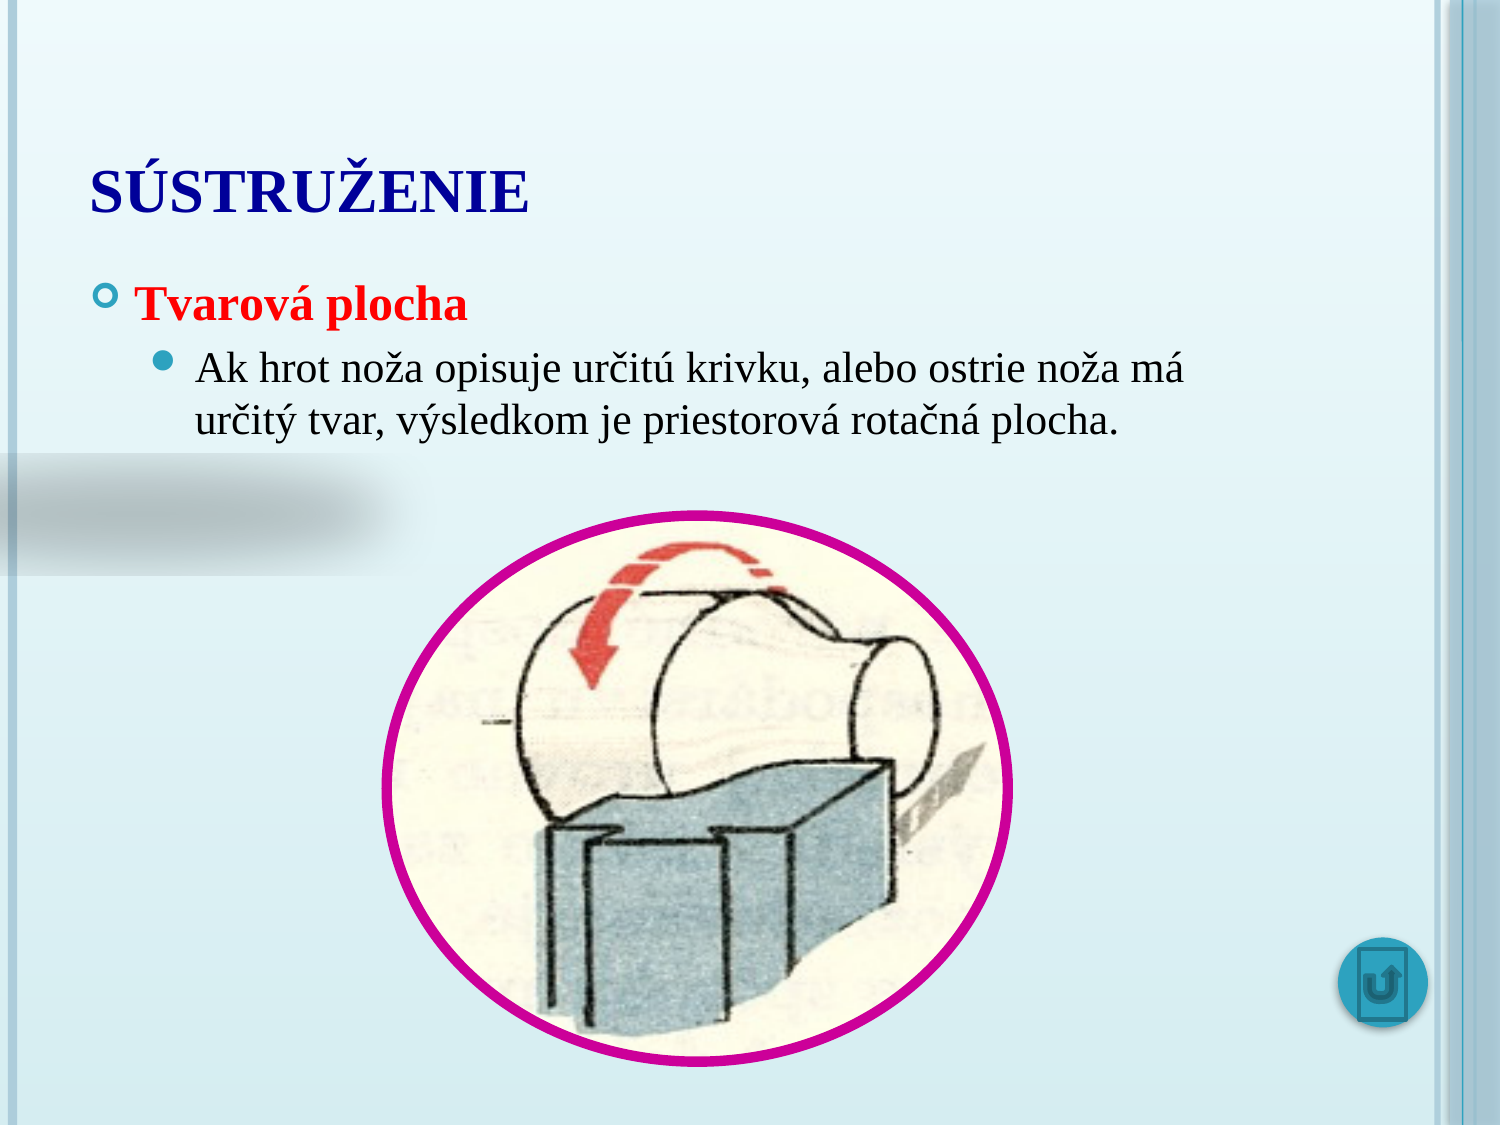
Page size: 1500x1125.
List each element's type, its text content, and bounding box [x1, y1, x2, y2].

title Sústruženie [75, 45, 1300, 233]
picture [386, 515, 1009, 1063]
text_box [1357, 947, 1408, 1022]
list Tvarová plocha Ak hrot noža opisuje určitú krivku, alebo ostrie noža má určitý tvar, výsledkom je priestorová rotačná plocha. [75, 262, 1300, 1062]
